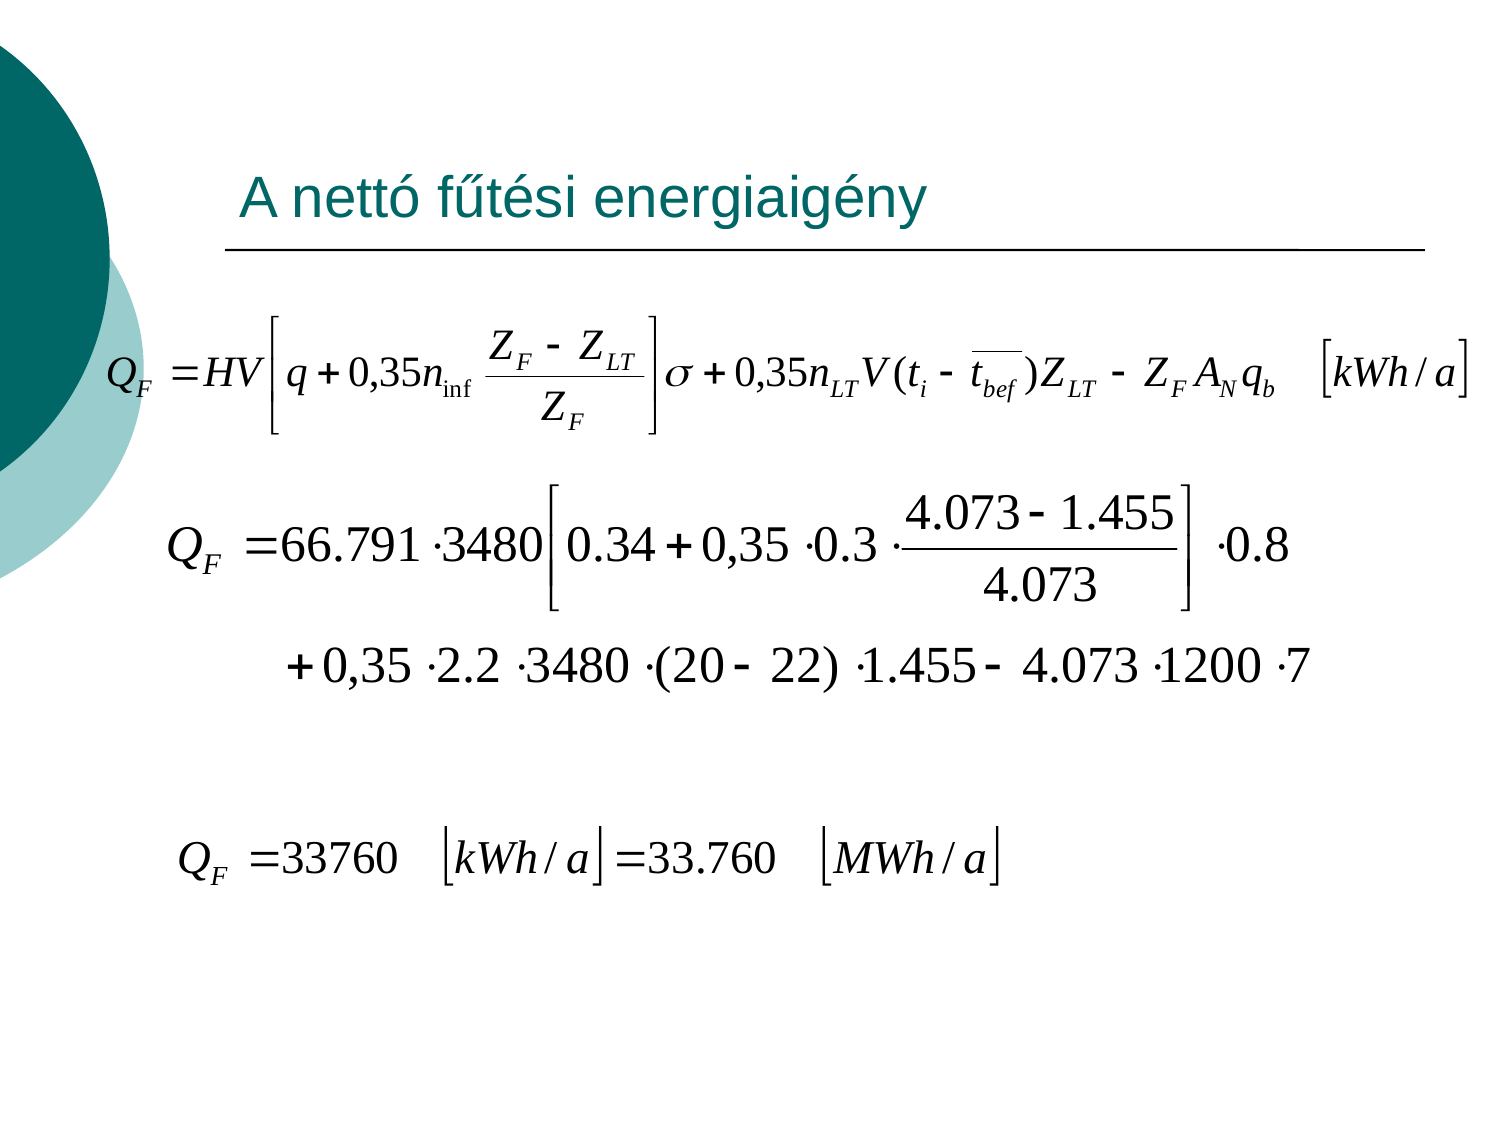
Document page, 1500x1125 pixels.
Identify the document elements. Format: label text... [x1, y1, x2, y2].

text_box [100, 306, 1474, 445]
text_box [170, 826, 1007, 894]
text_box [159, 475, 1298, 622]
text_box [277, 634, 1320, 705]
title A nettó fűtési energiaigény [224, 49, 1425, 237]
